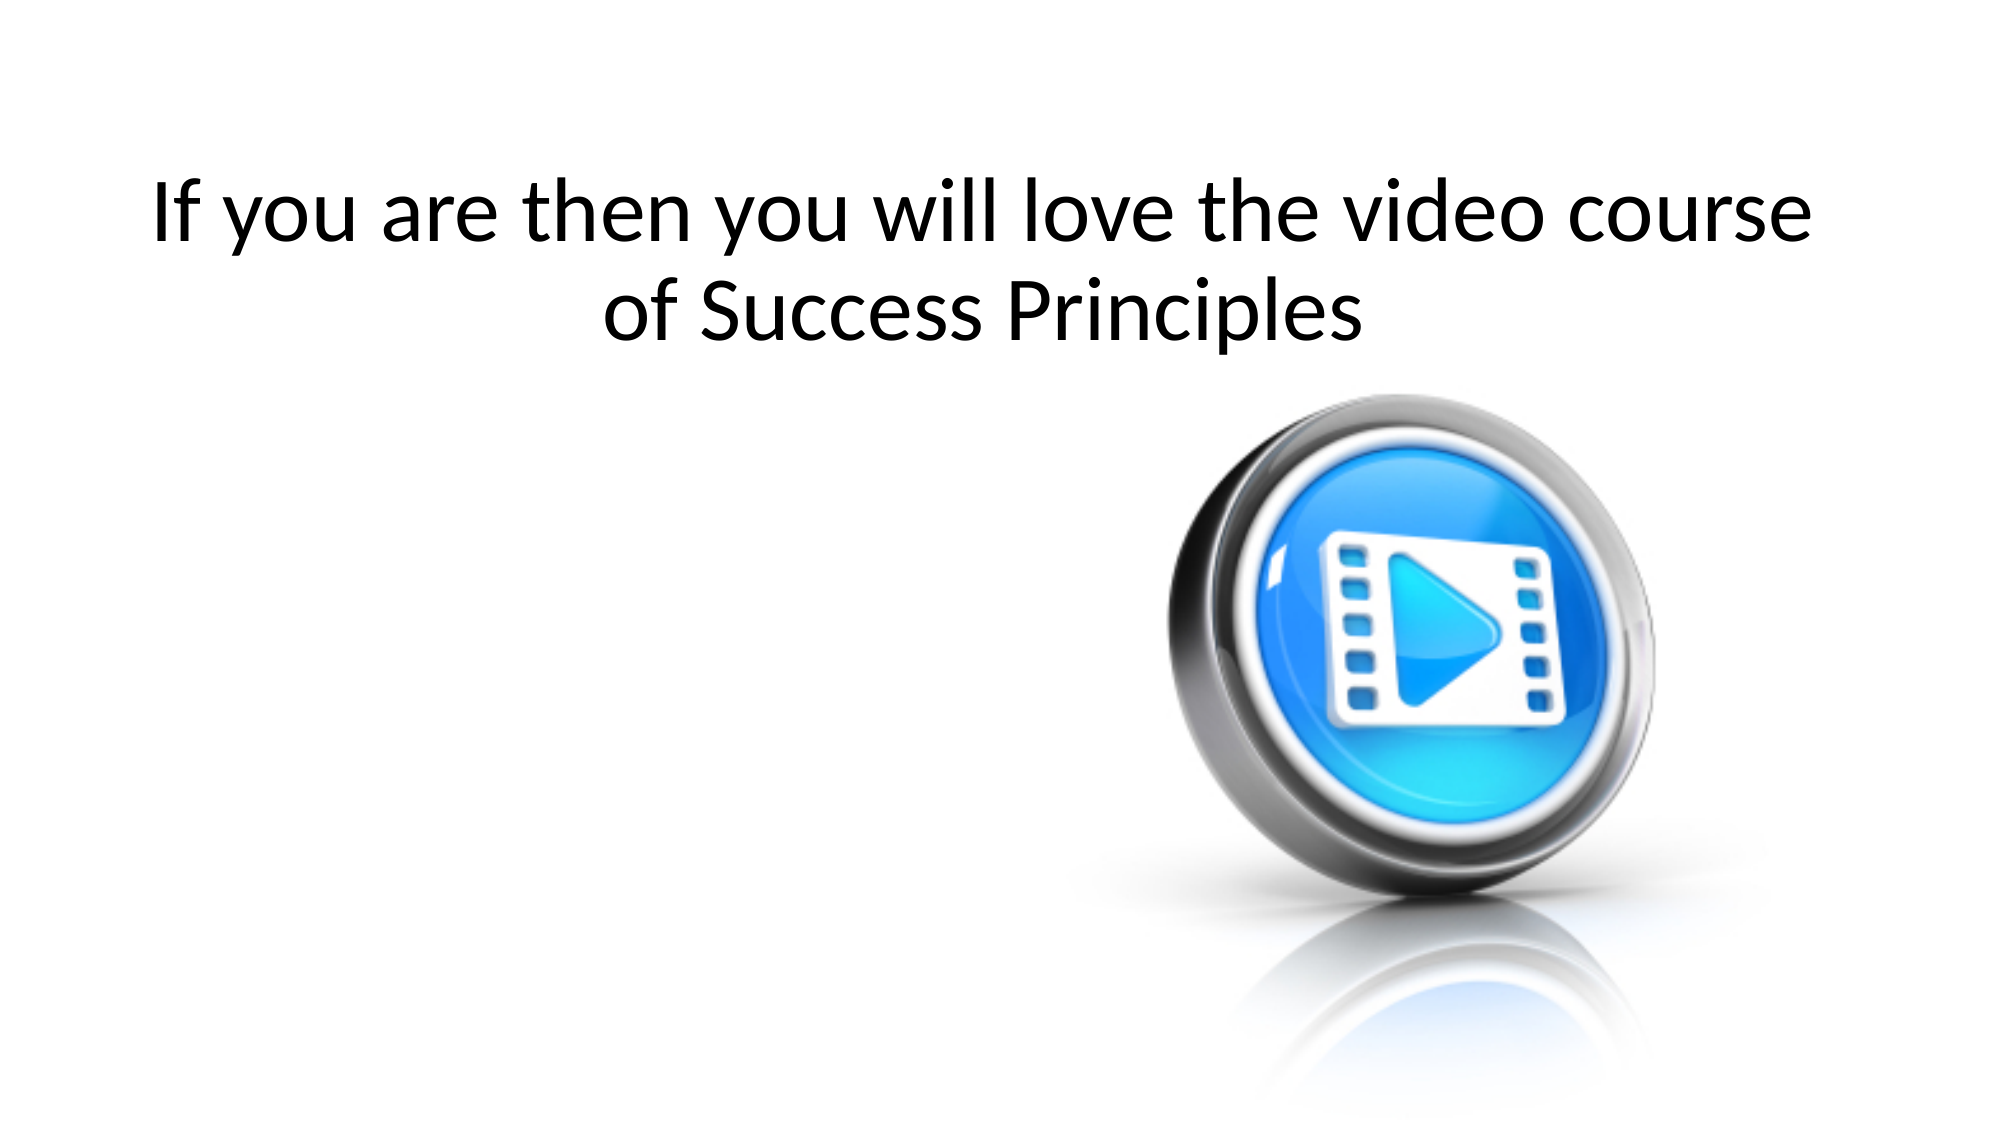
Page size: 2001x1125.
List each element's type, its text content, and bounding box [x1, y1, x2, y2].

list If you are then you will love the video course of Success Principles [121, 155, 1847, 922]
picture [964, 245, 1847, 1125]
